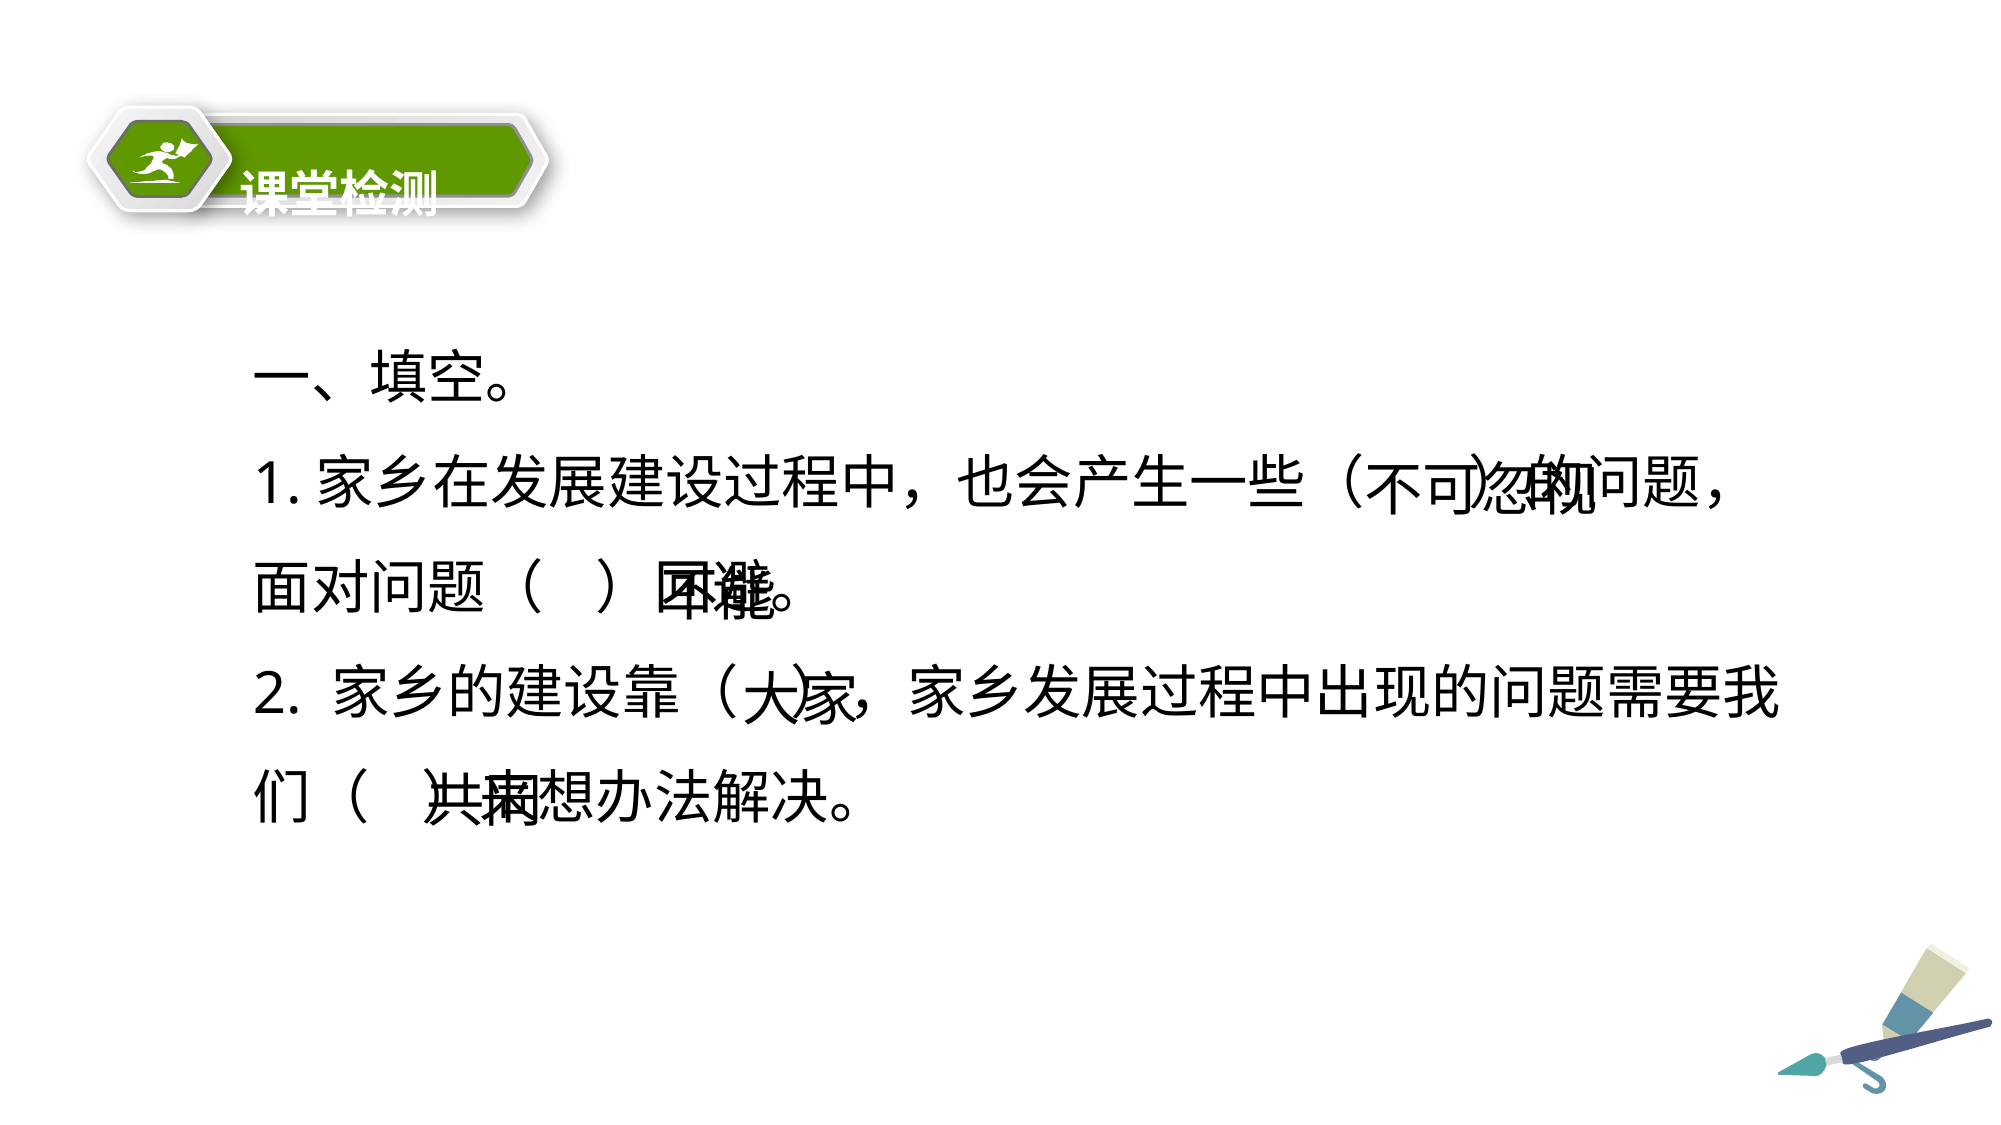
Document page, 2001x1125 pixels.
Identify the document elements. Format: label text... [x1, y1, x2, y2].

text_box 大家 [669, 619, 1005, 739]
picture [122, 138, 198, 183]
text_box [123, 183, 196, 197]
text_box 一、填空。 1.家乡在发展建设过程中，也会产生一些（ ）的问题，面对问题（ ）回避。 2. 家乡的建设靠（ ），家乡发展过程中出现的问题需要我们（ ）来想办法解决。 [238, 298, 1822, 838]
text_box [88, 107, 231, 211]
text_box 不能 [586, 514, 826, 635]
text_box [220, 114, 548, 207]
text_box 课堂检测 [227, 124, 532, 197]
text_box 共同 [353, 721, 689, 841]
text_box [107, 121, 212, 182]
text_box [1811, 945, 1974, 1125]
text_box 不可忽视 [1291, 409, 1628, 529]
